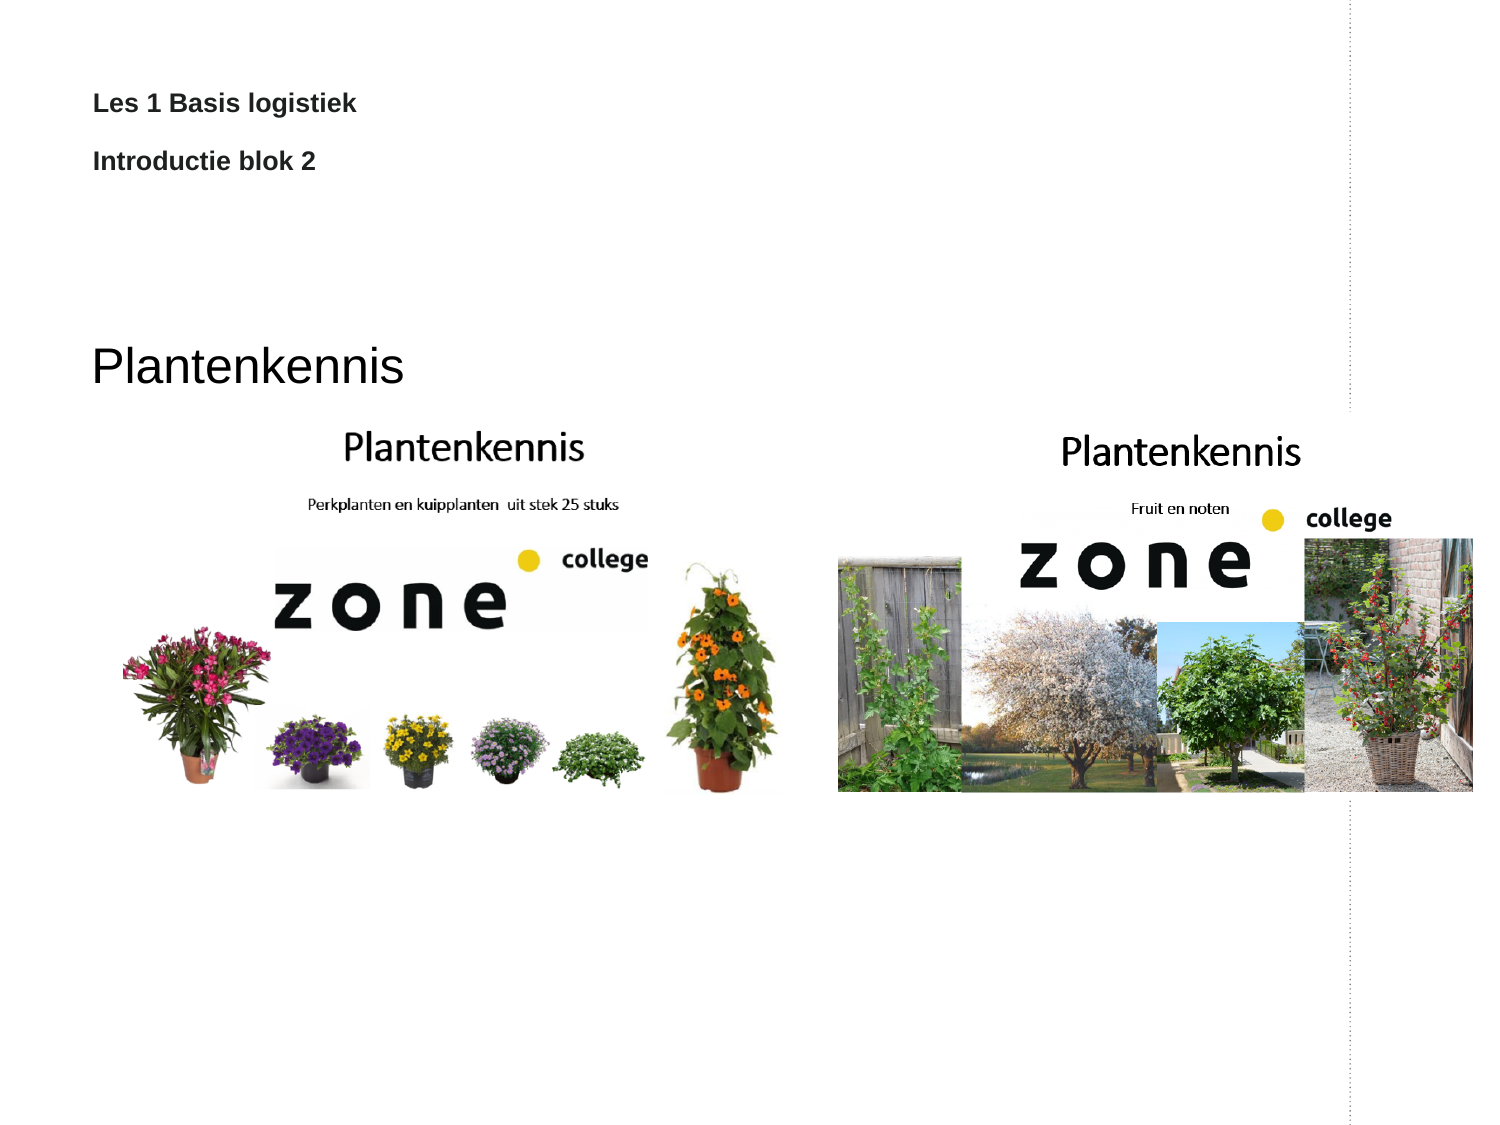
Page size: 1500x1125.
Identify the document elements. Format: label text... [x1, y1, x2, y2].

picture [123, 412, 786, 799]
picture [836, 0, 1500, 1125]
title Les 1 Basis logistiek Introductie blok 2 [93, 89, 1471, 267]
text_box Plantenkennis [76, 326, 1212, 446]
